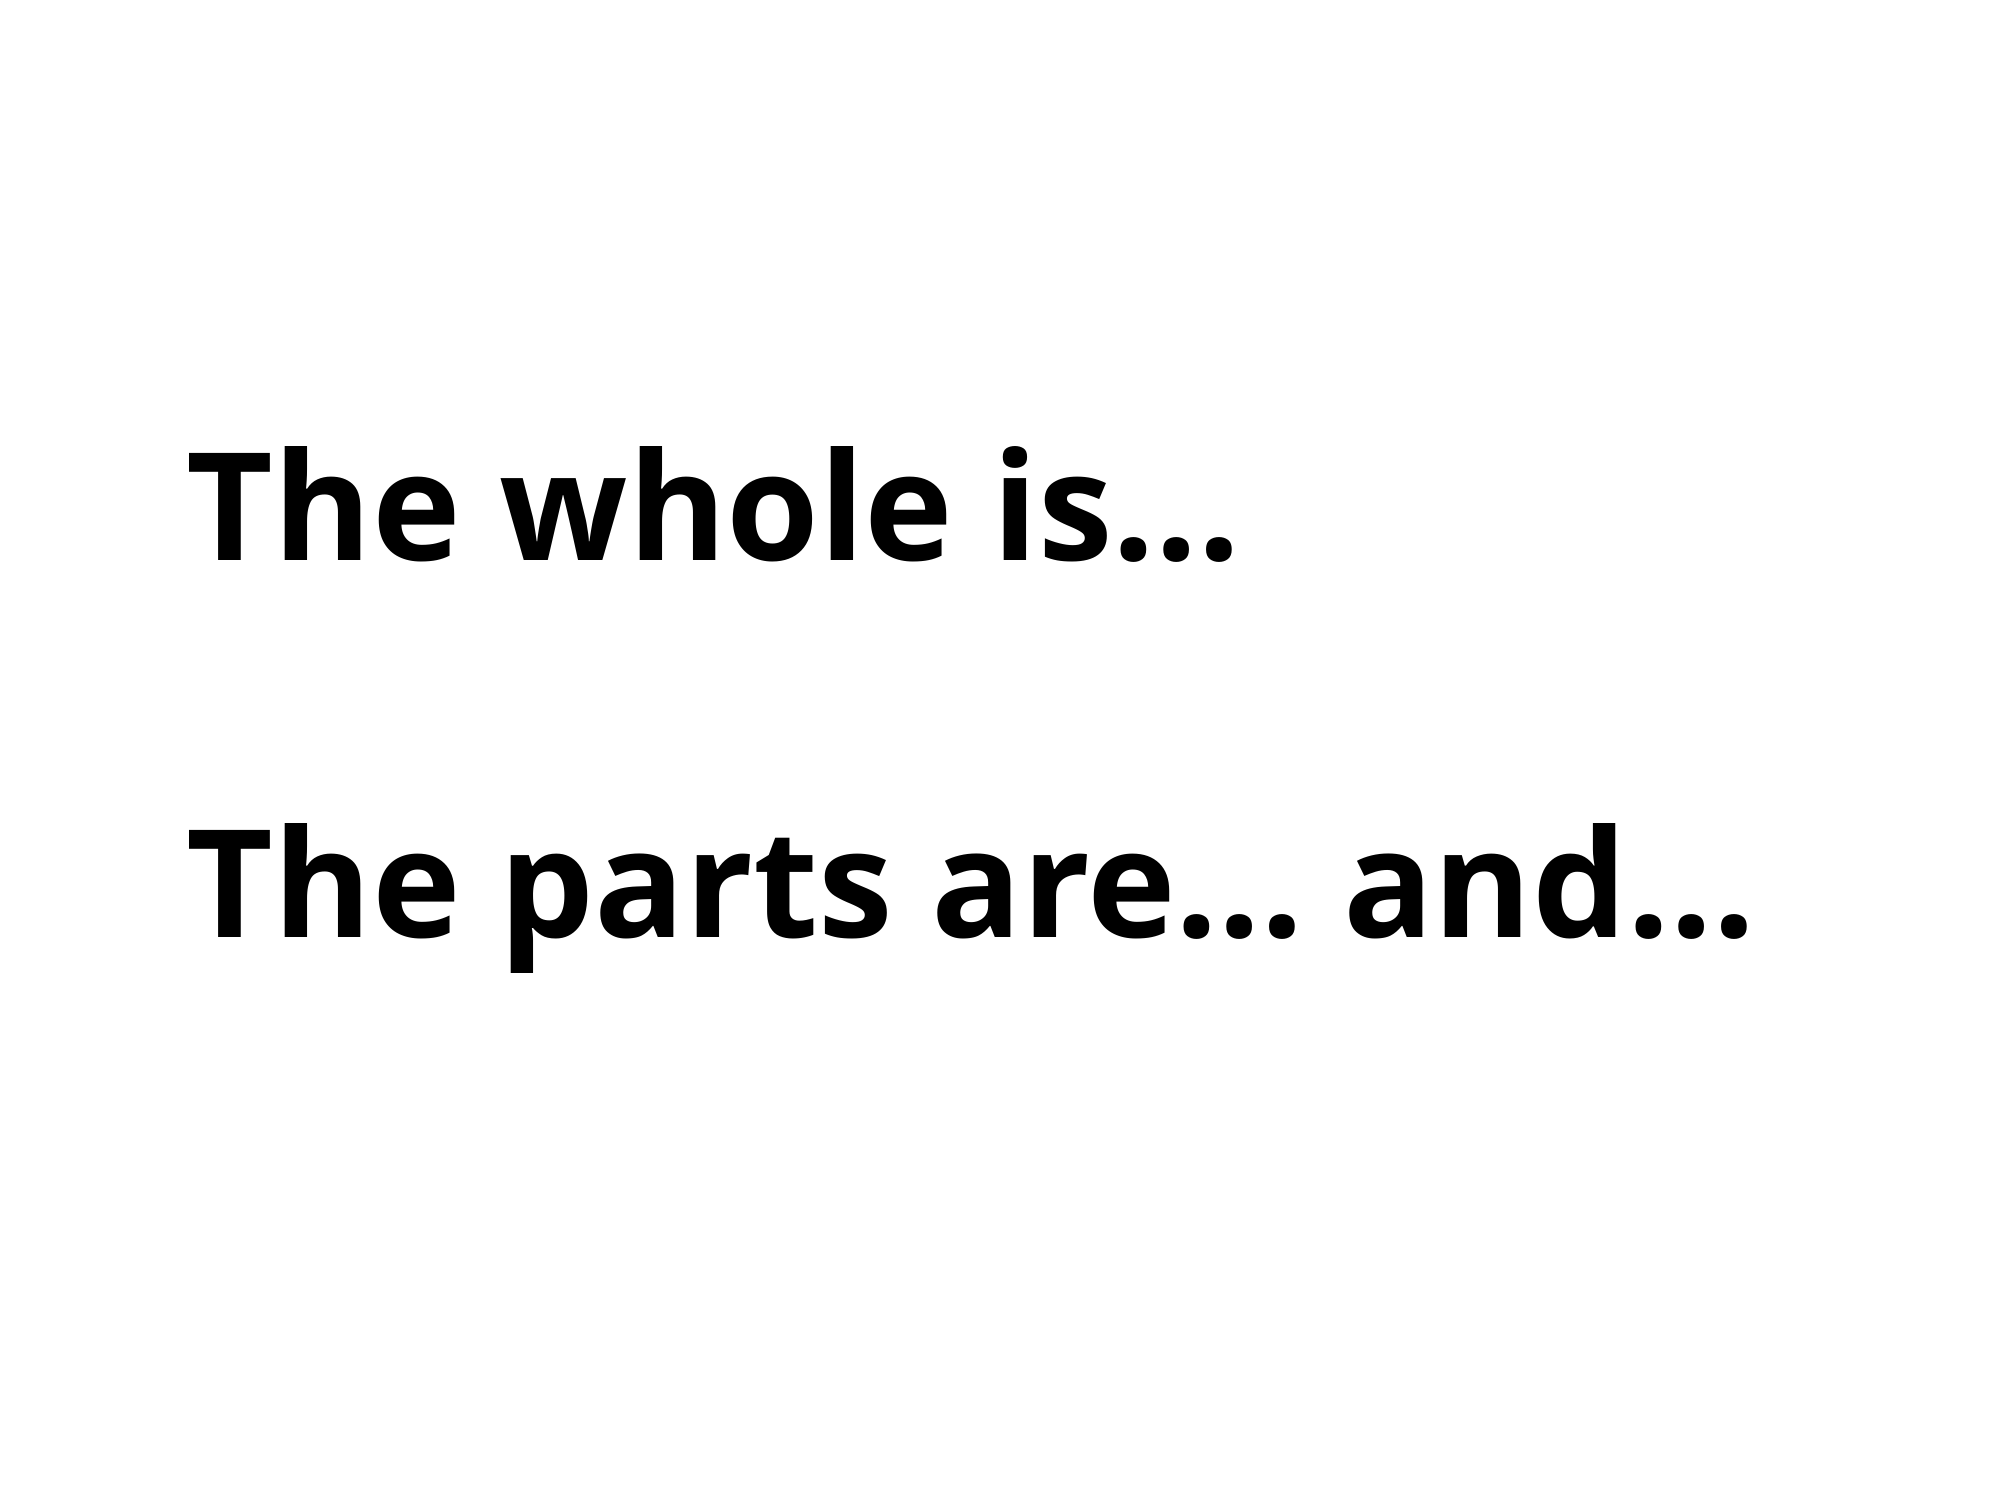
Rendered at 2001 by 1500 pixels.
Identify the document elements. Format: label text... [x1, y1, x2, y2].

text_box The whole is… [172, 403, 1747, 598]
text_box The parts are… and… [172, 779, 1955, 975]
